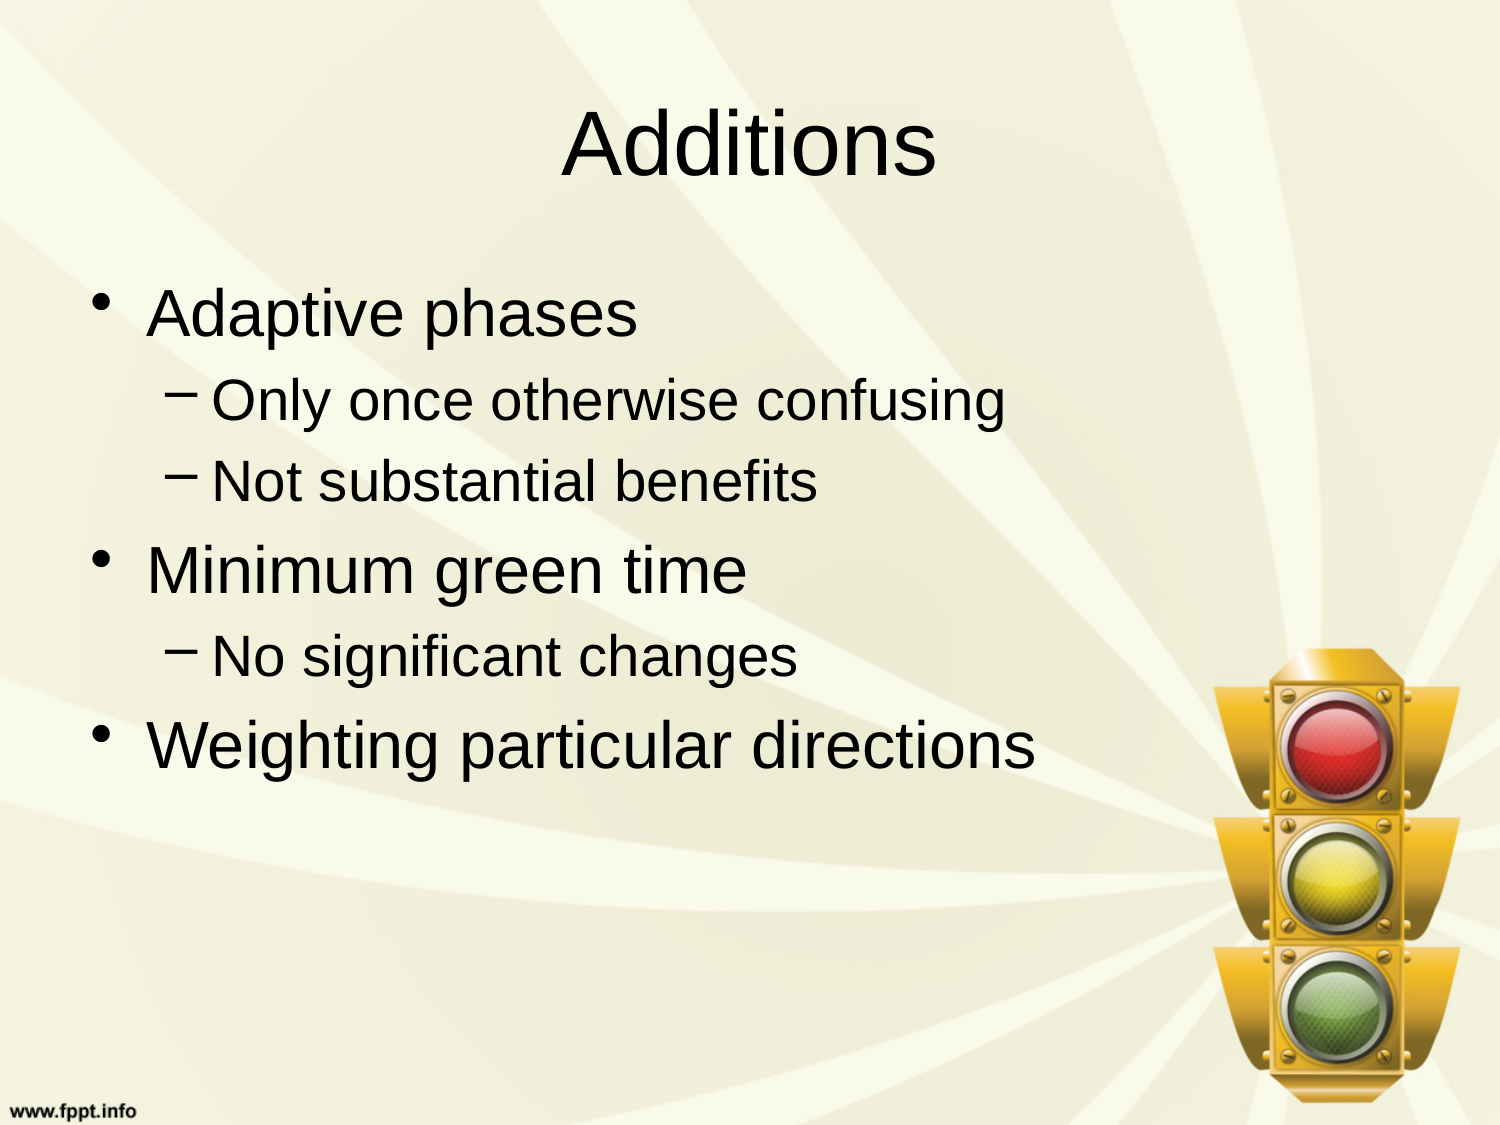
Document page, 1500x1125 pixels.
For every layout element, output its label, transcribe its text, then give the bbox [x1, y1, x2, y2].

list Adaptive phases Only once otherwise confusing Not substantial benefits Minimum green time No significant changes Weighting particular directions [75, 262, 1425, 1005]
picture [0, 0, 1500, 1125]
title Additions [75, 45, 1425, 233]
